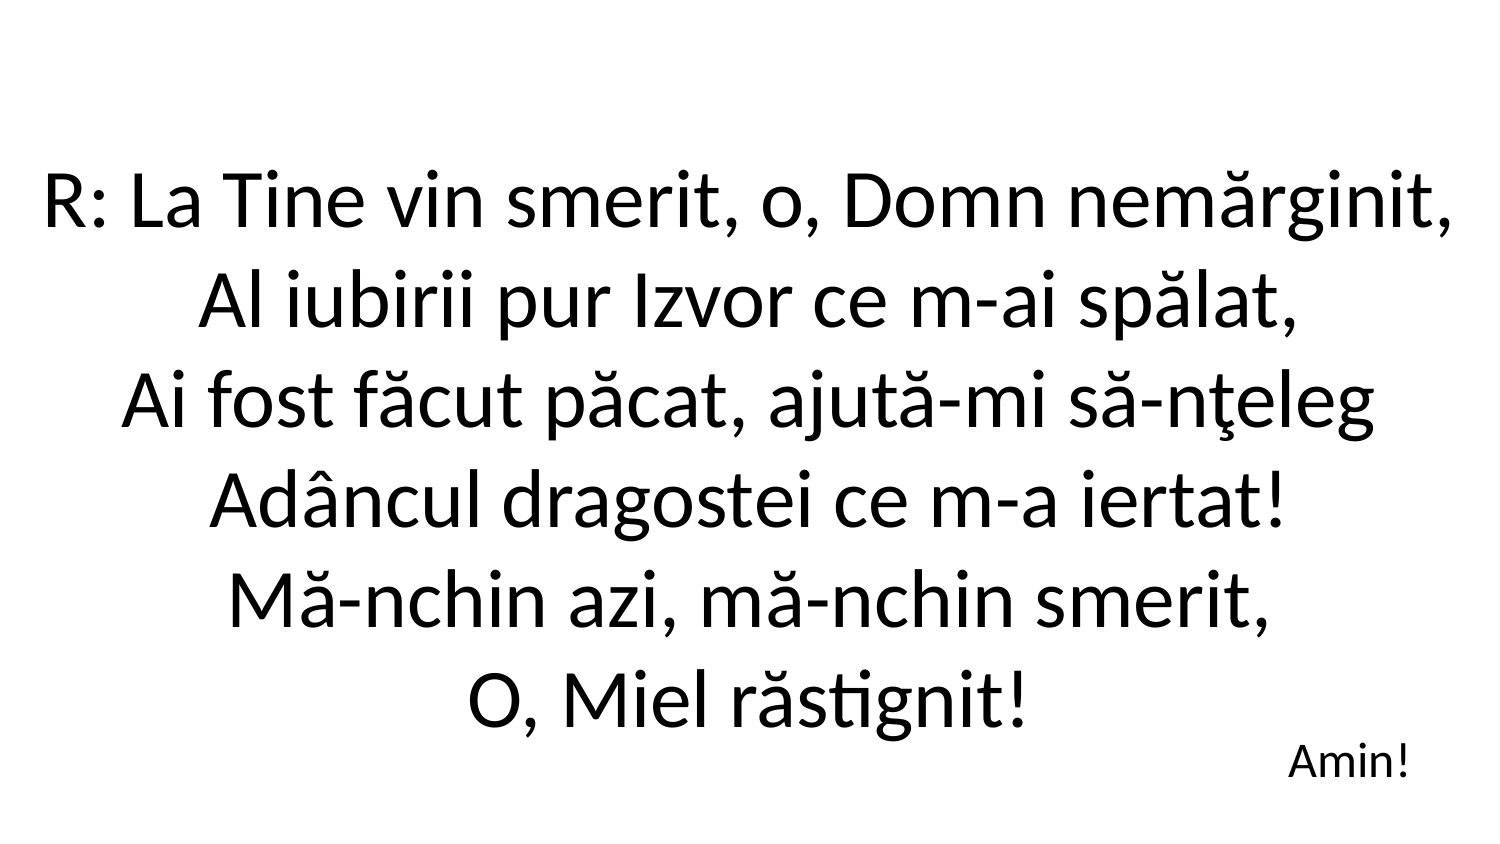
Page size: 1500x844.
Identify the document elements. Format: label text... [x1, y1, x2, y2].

text_box Amin! [1273, 674, 1427, 795]
text_box R: La Tine vin smerit, o, Domn nemărginit, Al iubirii pur Izvor ce m-ai spălat, Ai fost făcut păcat, ajută-mi să-nţeleg Adâncul dragostei ce m-a iertat! Mă-nchin azi, mă-nchin smerit, O, Miel răstignit! [28, 92, 1472, 752]
